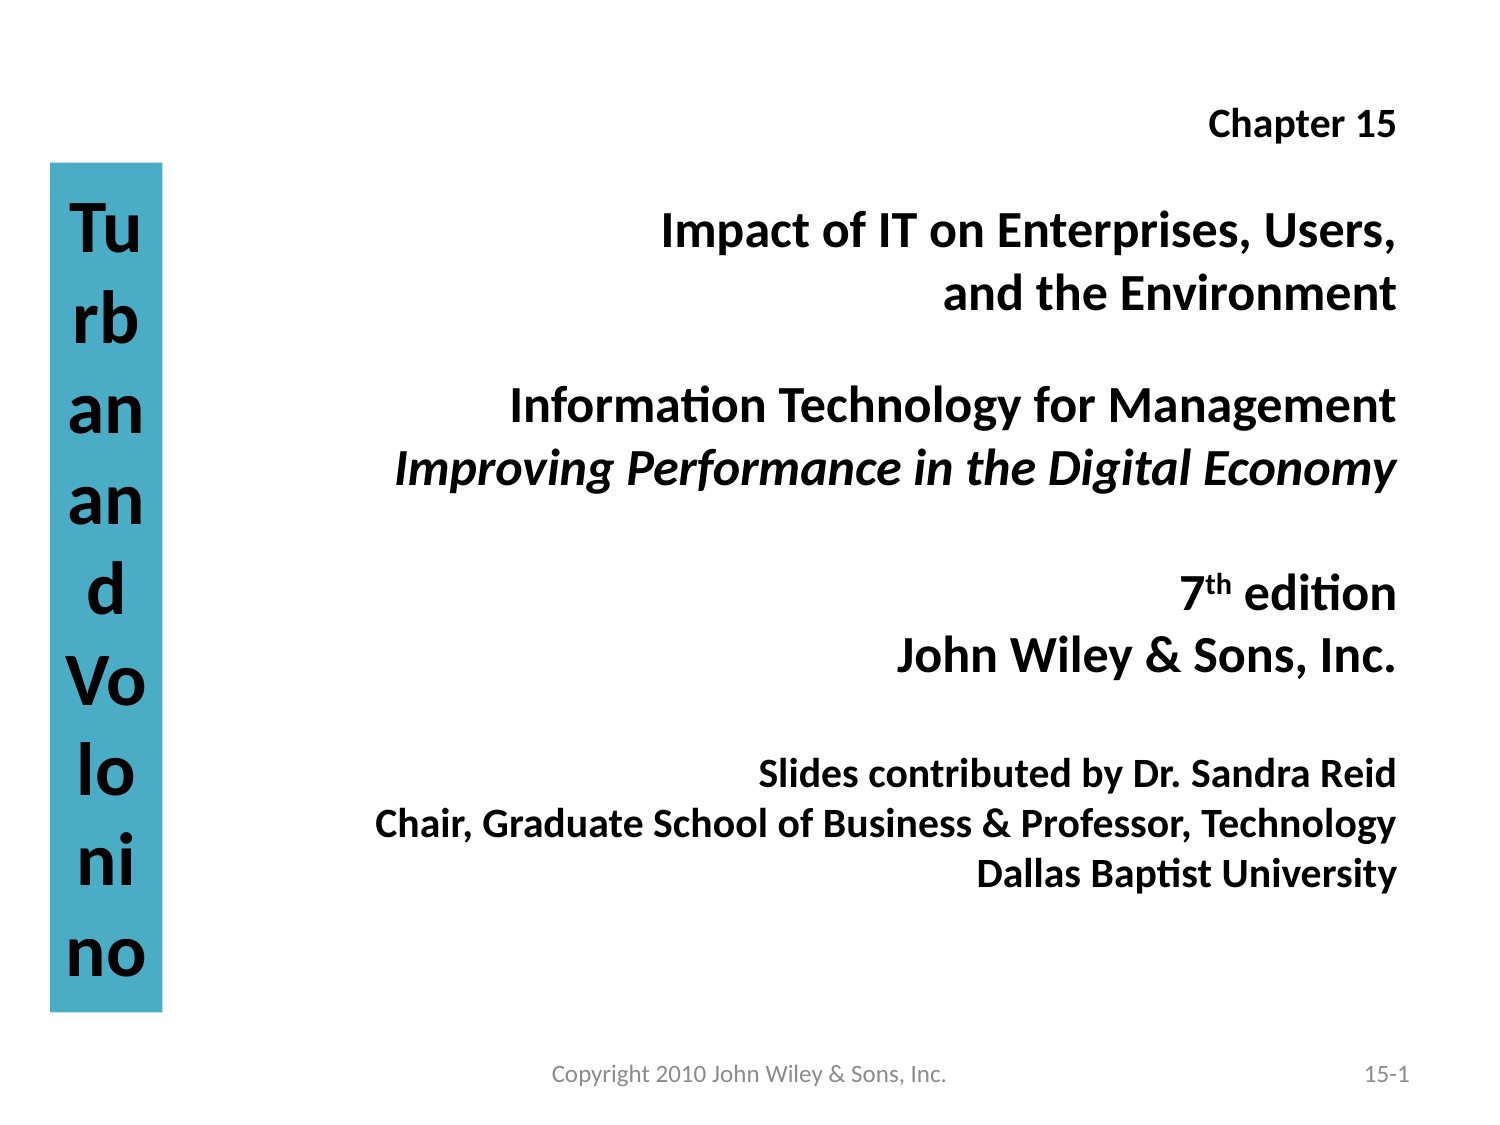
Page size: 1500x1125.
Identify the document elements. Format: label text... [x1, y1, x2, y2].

slide_number 15-1 [1074, 1042, 1425, 1103]
title Chapter 15 Impact of IT on Enterprises, Users, and the Environment Information Technology for Management Improving Performance in the Digital Economy 7th edition John Wiley & Sons, Inc. Slides contributed by Dr. Sandra Reid Chair, Graduate School of Business & Professor, Technology Dallas Baptist University [163, 350, 1413, 592]
subtitle Turban and Volonino [50, 162, 163, 1013]
footer Copyright 2010 John Wiley & Sons, Inc. [512, 1042, 988, 1103]
